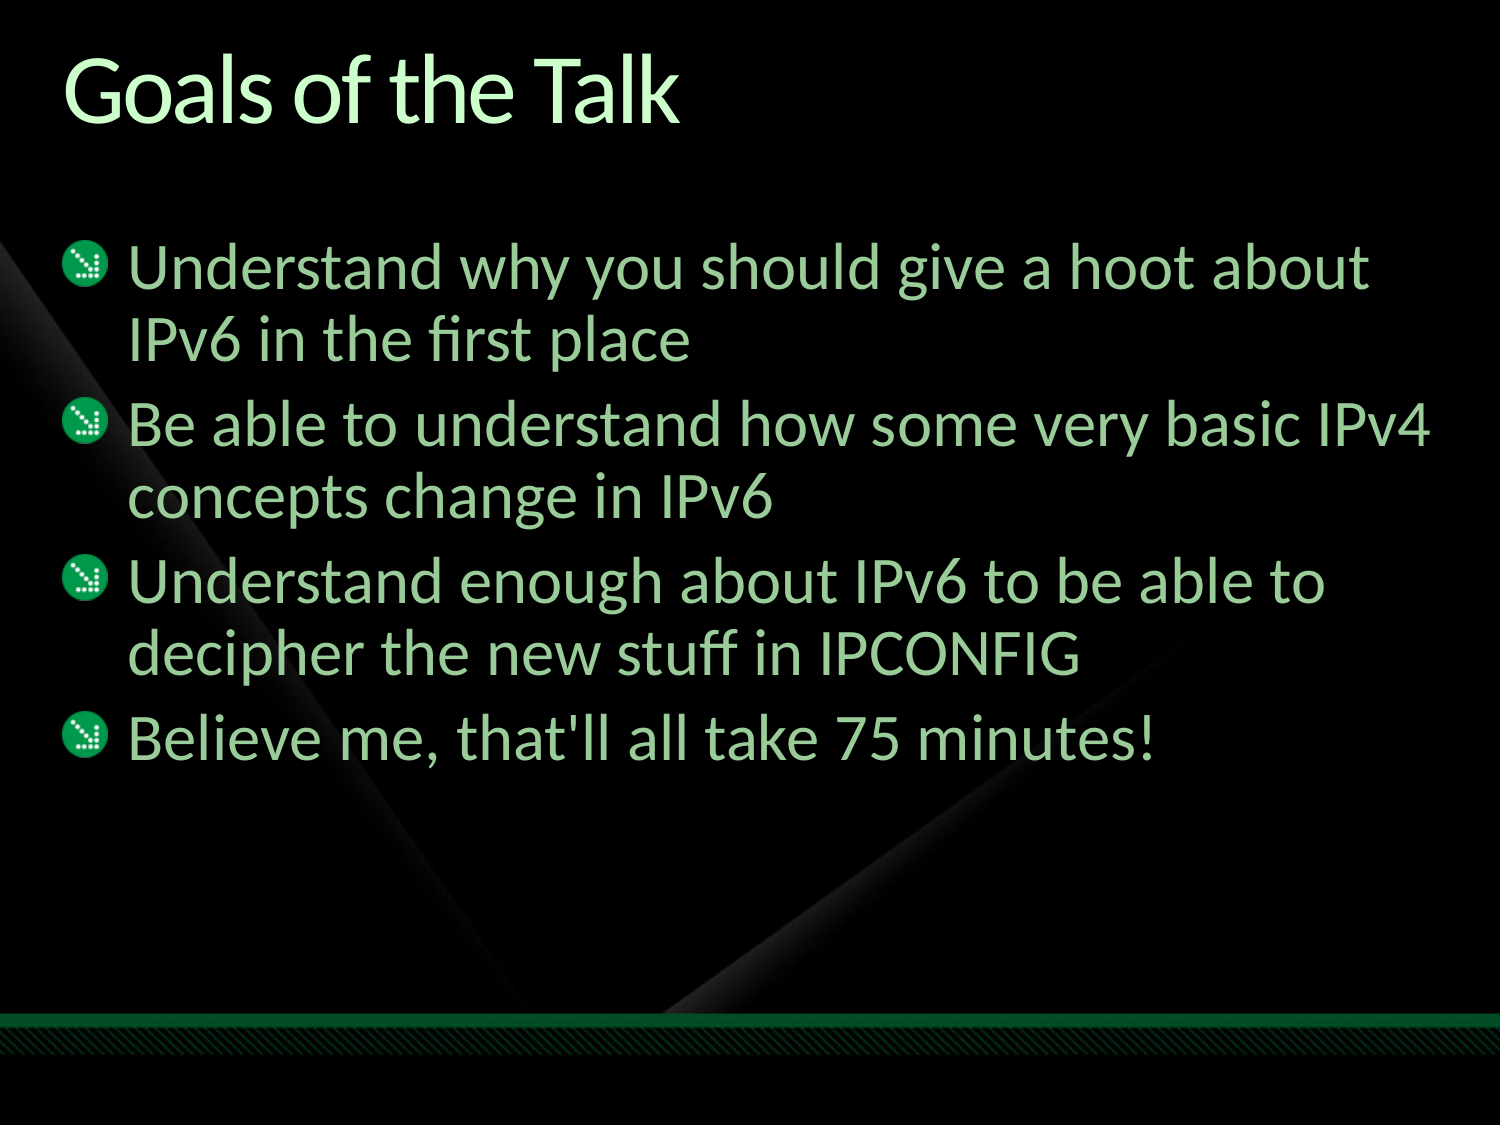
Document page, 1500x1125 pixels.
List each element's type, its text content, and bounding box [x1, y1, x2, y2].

title Goals of the Talk [62, 37, 1438, 147]
list Understand why you should give a hoot about IPv6 in the first place Be able to understand how some very basic IPv4 concepts change in IPv6 Understand enough about IPv6 to be able to decipher the new stuff in IPCONFIG Believe me, that'll all take 75 minutes! [62, 231, 1438, 790]
picture [0, 0, 1500, 1125]
